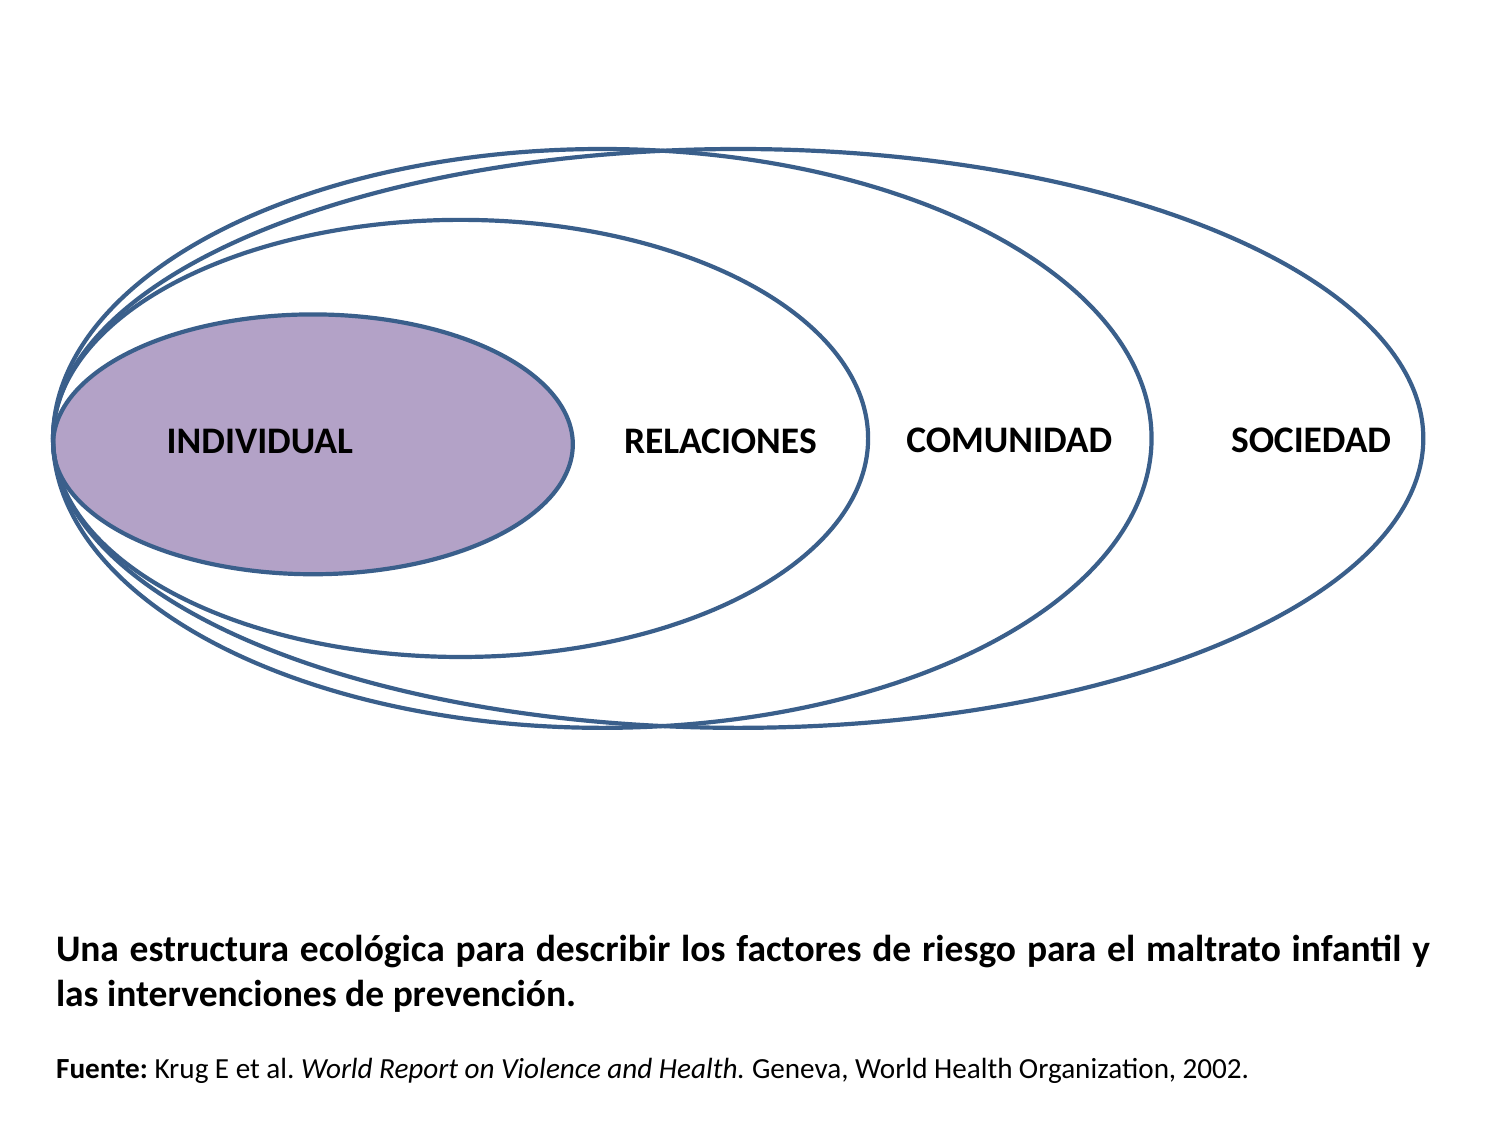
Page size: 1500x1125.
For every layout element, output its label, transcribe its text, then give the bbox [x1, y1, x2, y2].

text_box [53, 146, 655, 411]
text_box RELACIONES [584, 408, 857, 469]
text_box [50, 146, 1422, 730]
text_box COMUNIDAD [891, 407, 1163, 468]
text_box [53, 466, 658, 730]
text_box INDIVIDUAL [64, 408, 455, 469]
text_box Una estructura ecológica para describir los factores de riesgo para el maltrato infantil y las intervenciones de prevención. Fuente: Krug E et al. World Report on Violence and Health. Geneva, World Health Organization, 2002. [41, 916, 1447, 1092]
text_box SOCIEDAD [1163, 407, 1459, 468]
